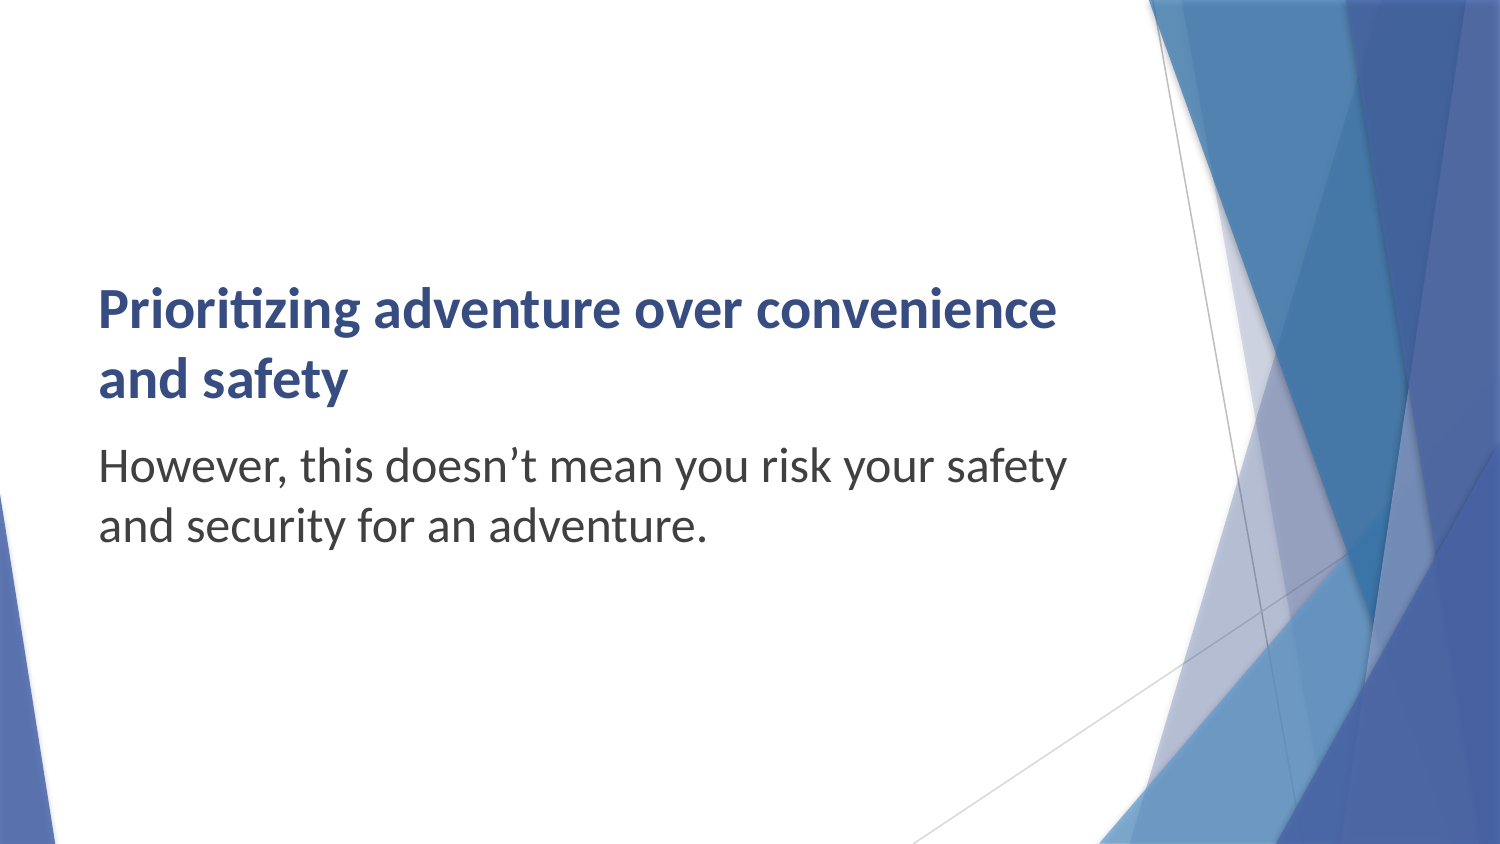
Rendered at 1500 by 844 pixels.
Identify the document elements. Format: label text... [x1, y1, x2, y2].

list However, this doesn’t mean you risk your safety and security for an adventure. [83, 421, 1141, 564]
title Prioritizing adventure over convenience and safety [83, 268, 1141, 412]
